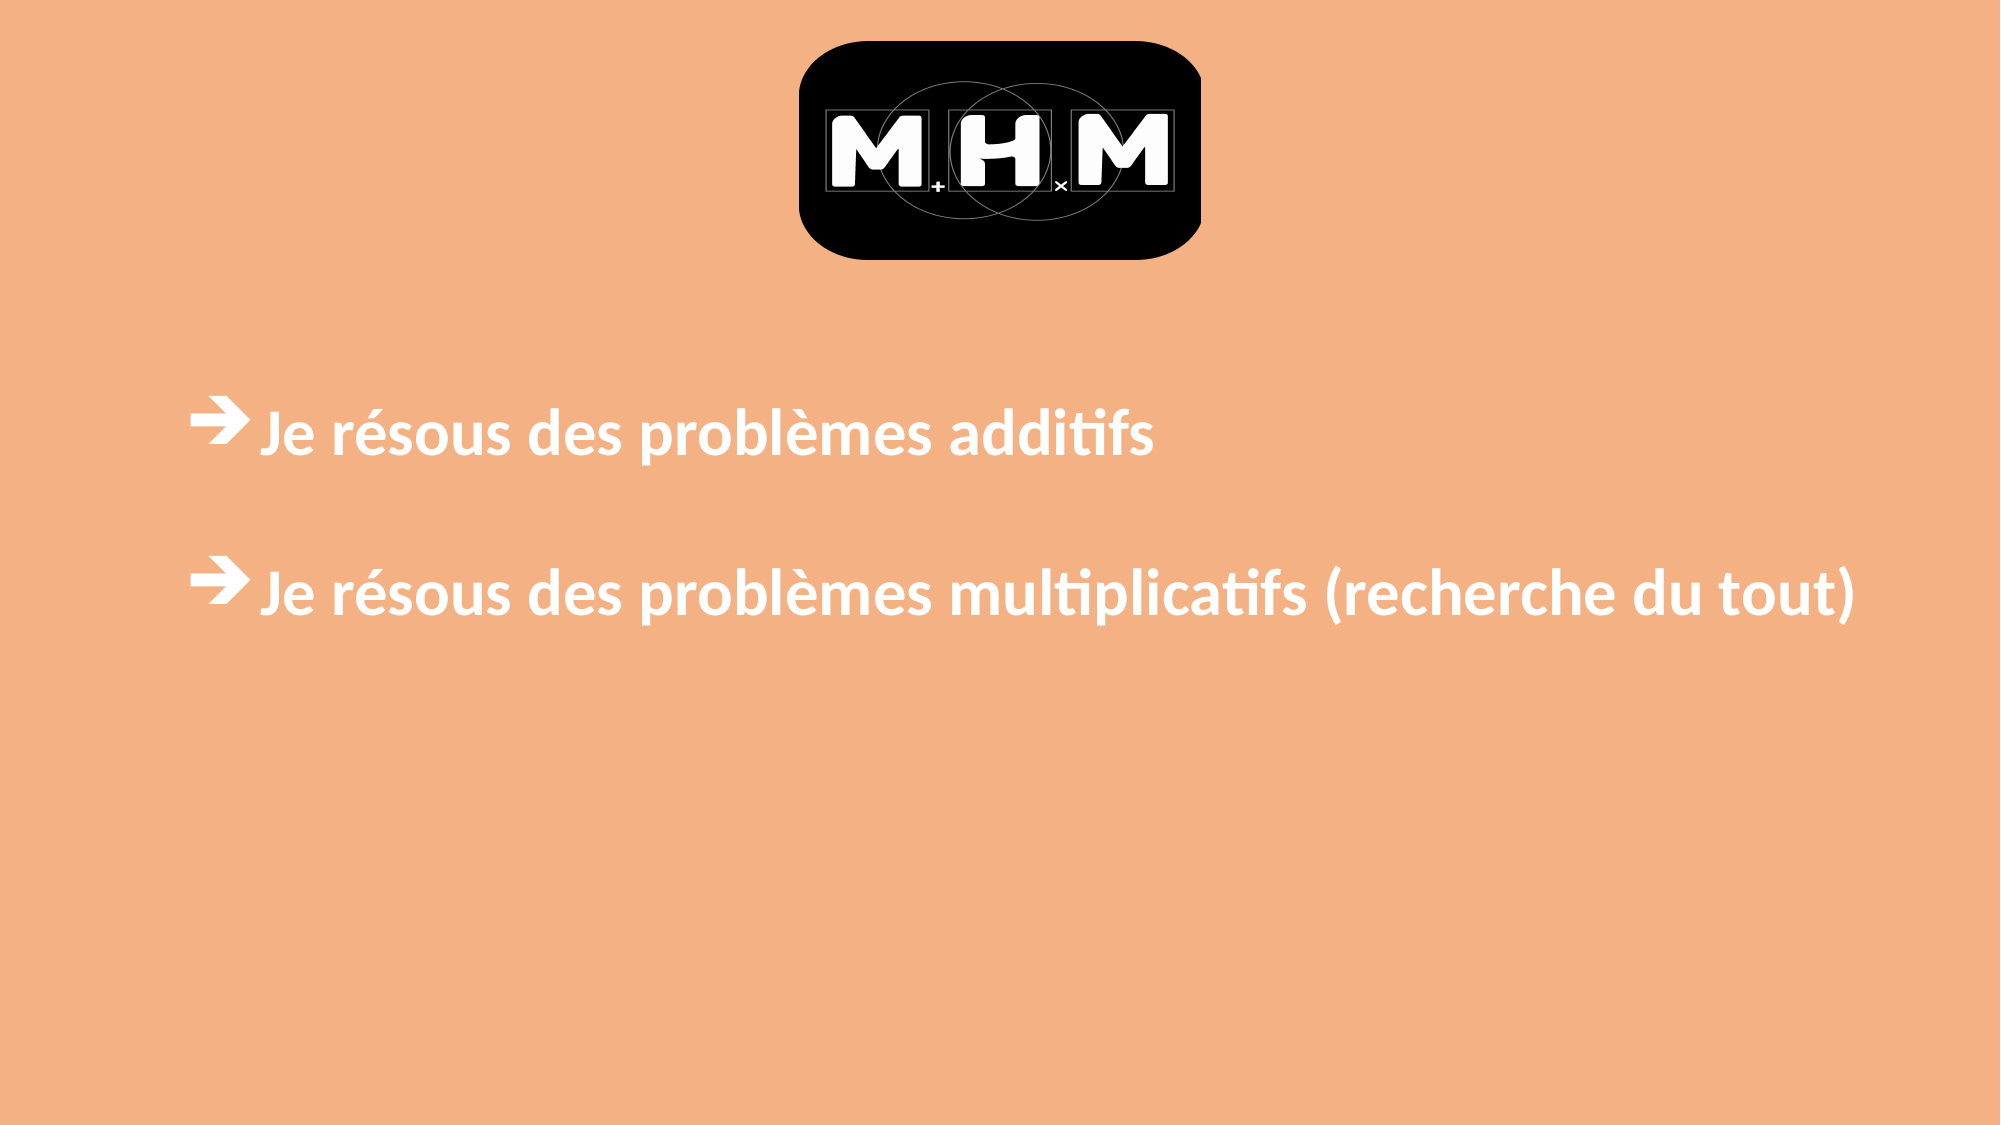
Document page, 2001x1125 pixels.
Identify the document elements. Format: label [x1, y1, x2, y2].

text_box [0, 0, 2000, 1125]
